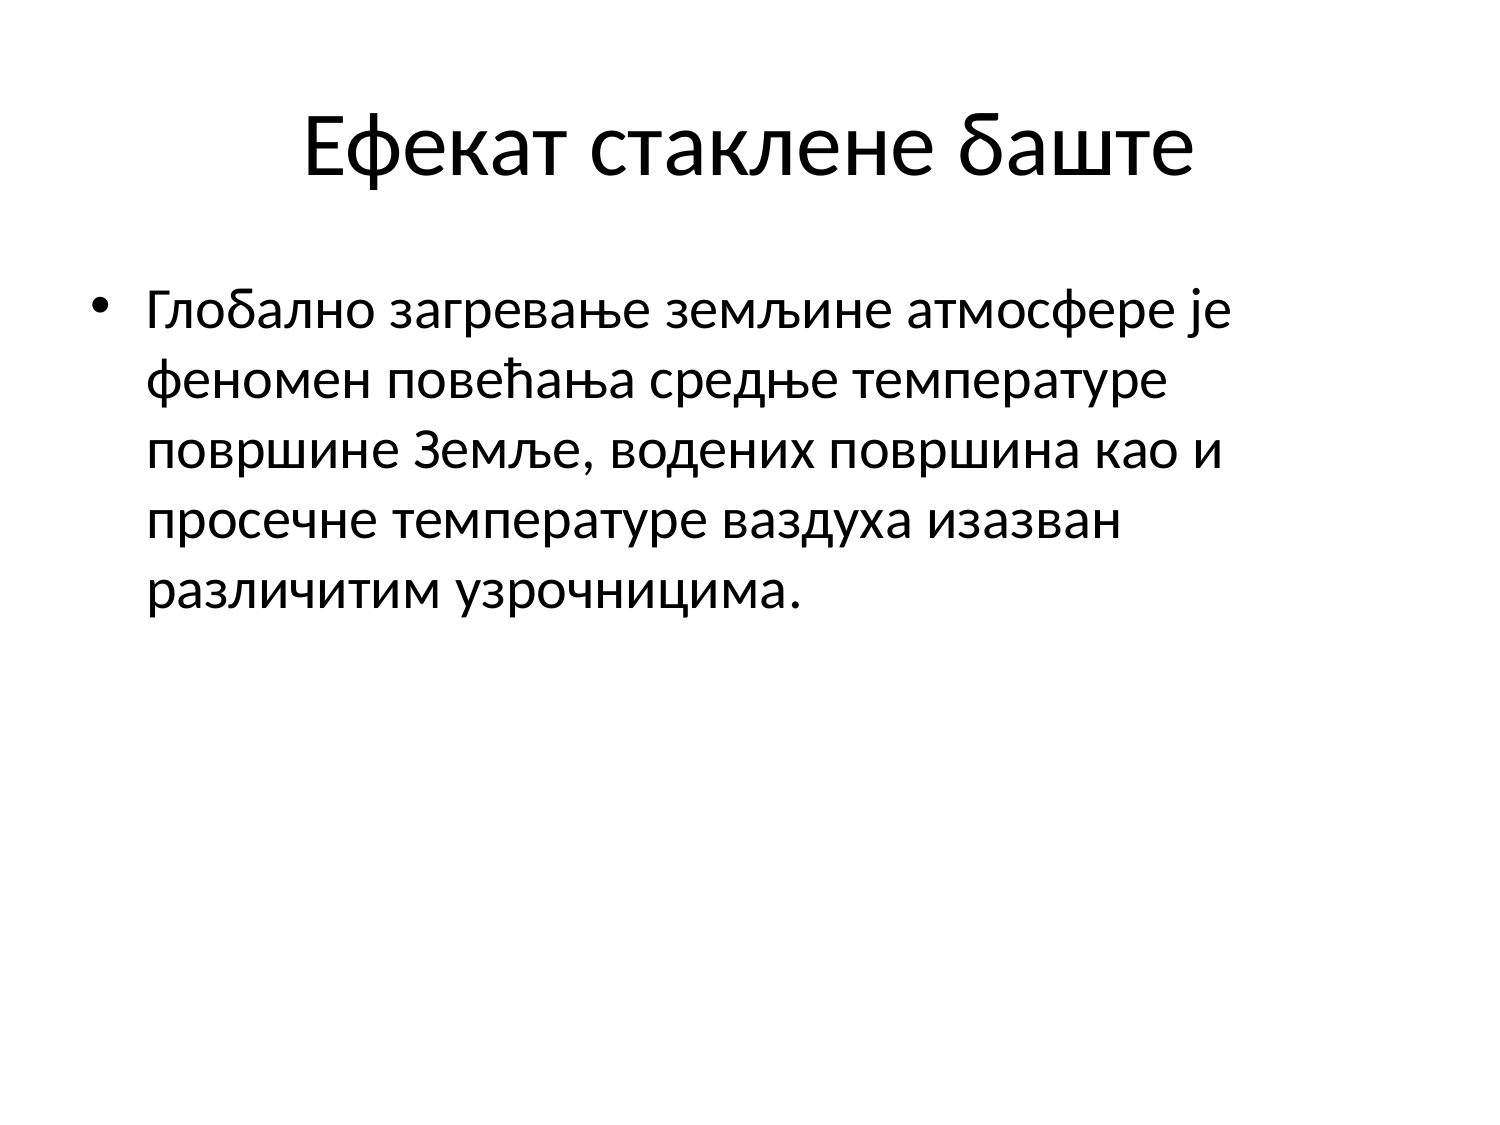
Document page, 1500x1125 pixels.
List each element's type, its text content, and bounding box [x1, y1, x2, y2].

title Ефекат стаклене баште [75, 45, 1425, 233]
list Глобално загревање земљине атмосфере је феномен повећања средње температуре површине Земље, водених површина као и просечне температуре ваздуха изазван различитим узрочницима. [75, 262, 1425, 1005]
